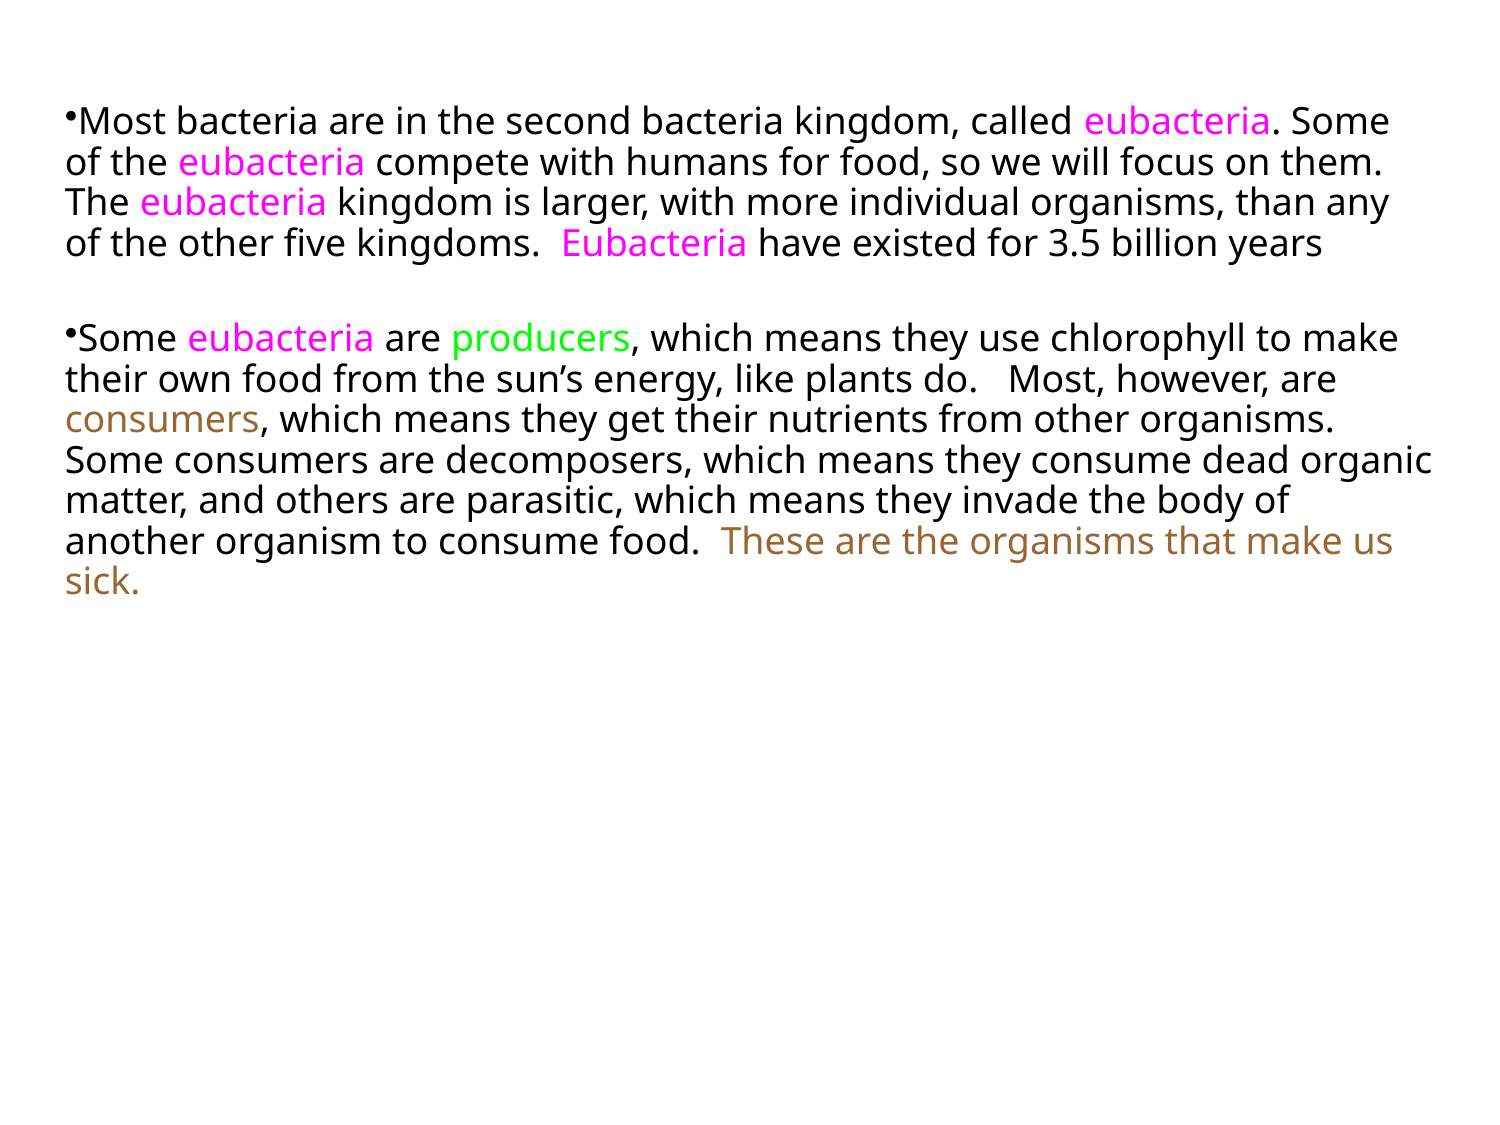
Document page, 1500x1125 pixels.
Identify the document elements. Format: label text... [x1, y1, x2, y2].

text_box Most bacteria are in the second bacteria kingdom, called eubacteria. Some of the eubacteria compete with humans for food, so we will focus on them. The eubacteria kingdom is larger, with more individual organisms, than any of the other five kingdoms. Eubacteria have existed for 3.5 billion years Some eubacteria are producers, which means they use chlorophyll to make their own food from the sun’s energy, like plants do. Most, however, are consumers, which means they get their nutrients from other organisms. Some consumers are decomposers, which means they consume dead organic matter, and others are parasitic, which means they invade the body of another organism to consume food. These are the organisms that make us sick. [50, 37, 1450, 611]
